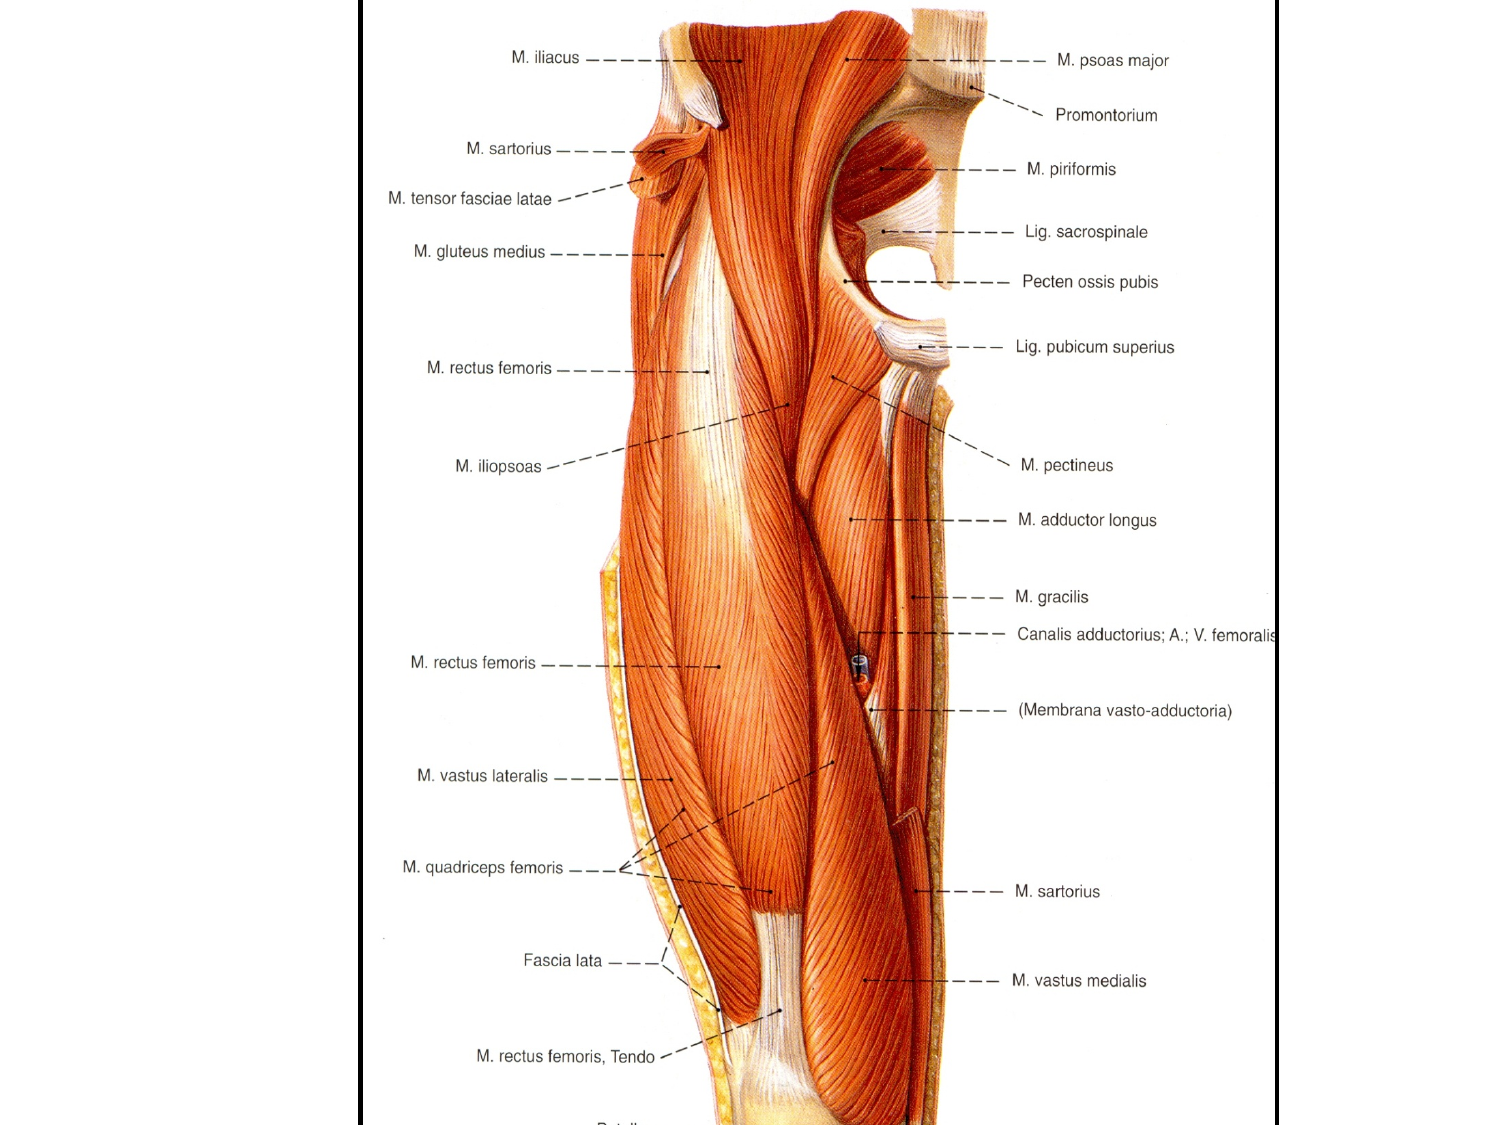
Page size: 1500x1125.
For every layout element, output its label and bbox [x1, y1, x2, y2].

picture [362, 0, 1275, 1125]
